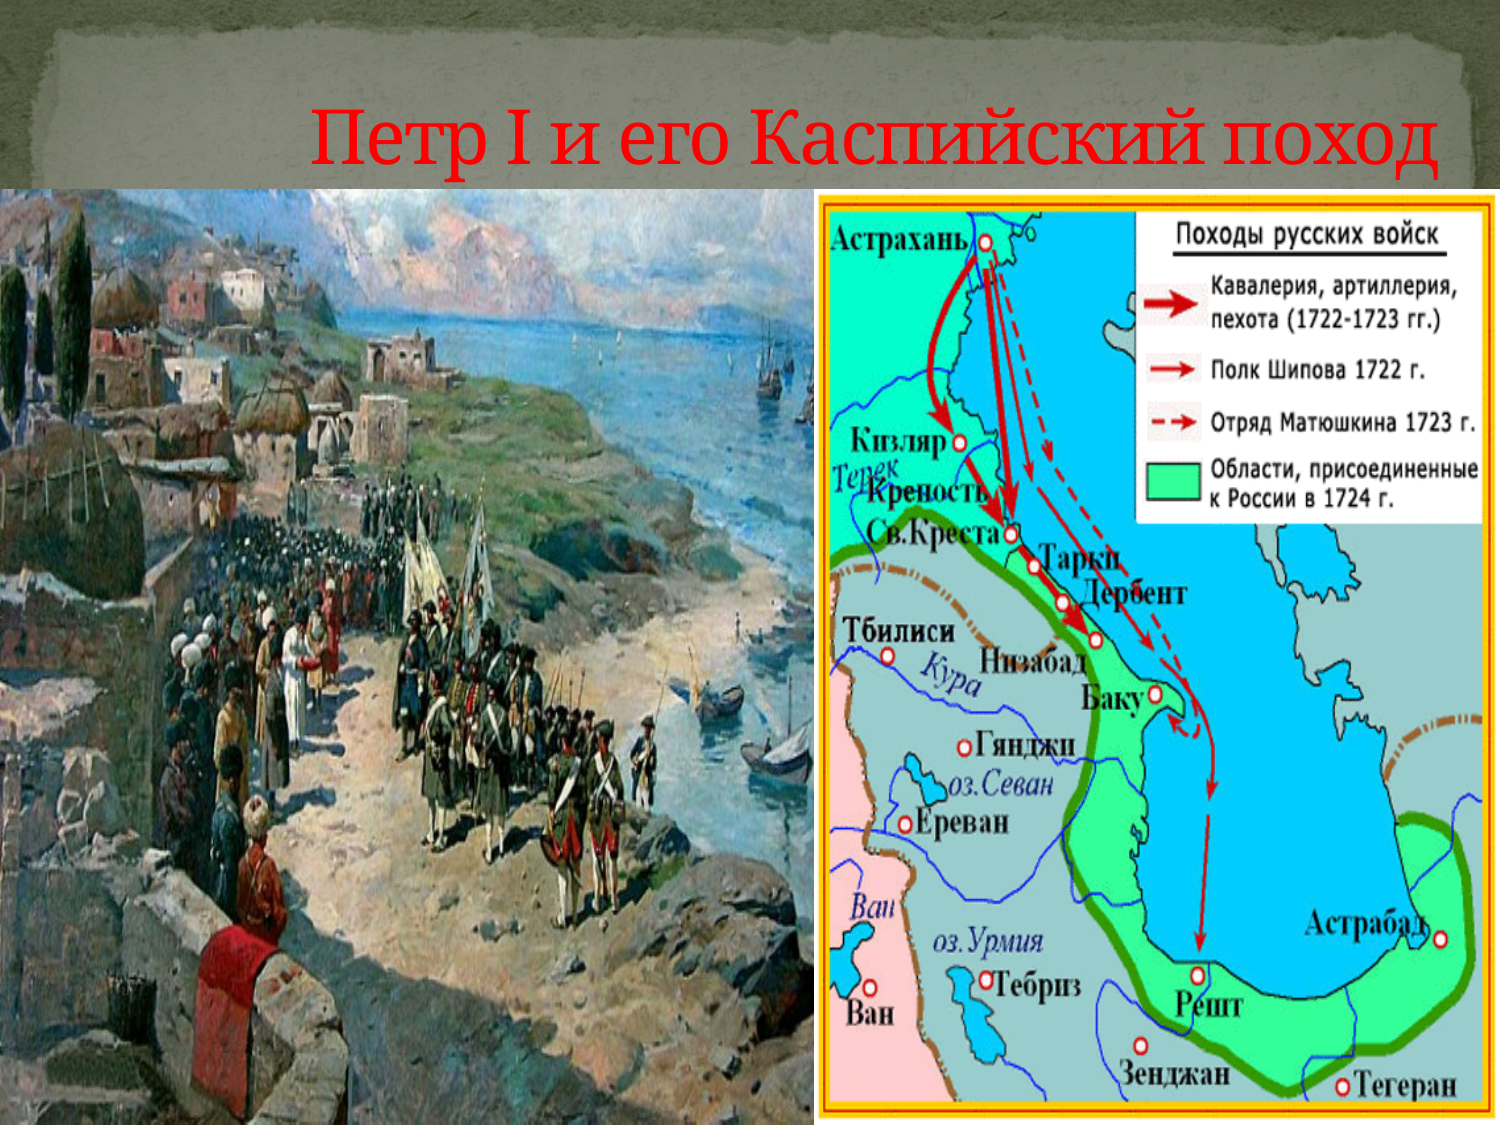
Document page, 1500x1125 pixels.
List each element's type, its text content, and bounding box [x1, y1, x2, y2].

picture [814, 189, 1500, 1125]
picture [0, 189, 813, 1125]
title Петр I и его Каспийский поход [294, 22, 1500, 181]
